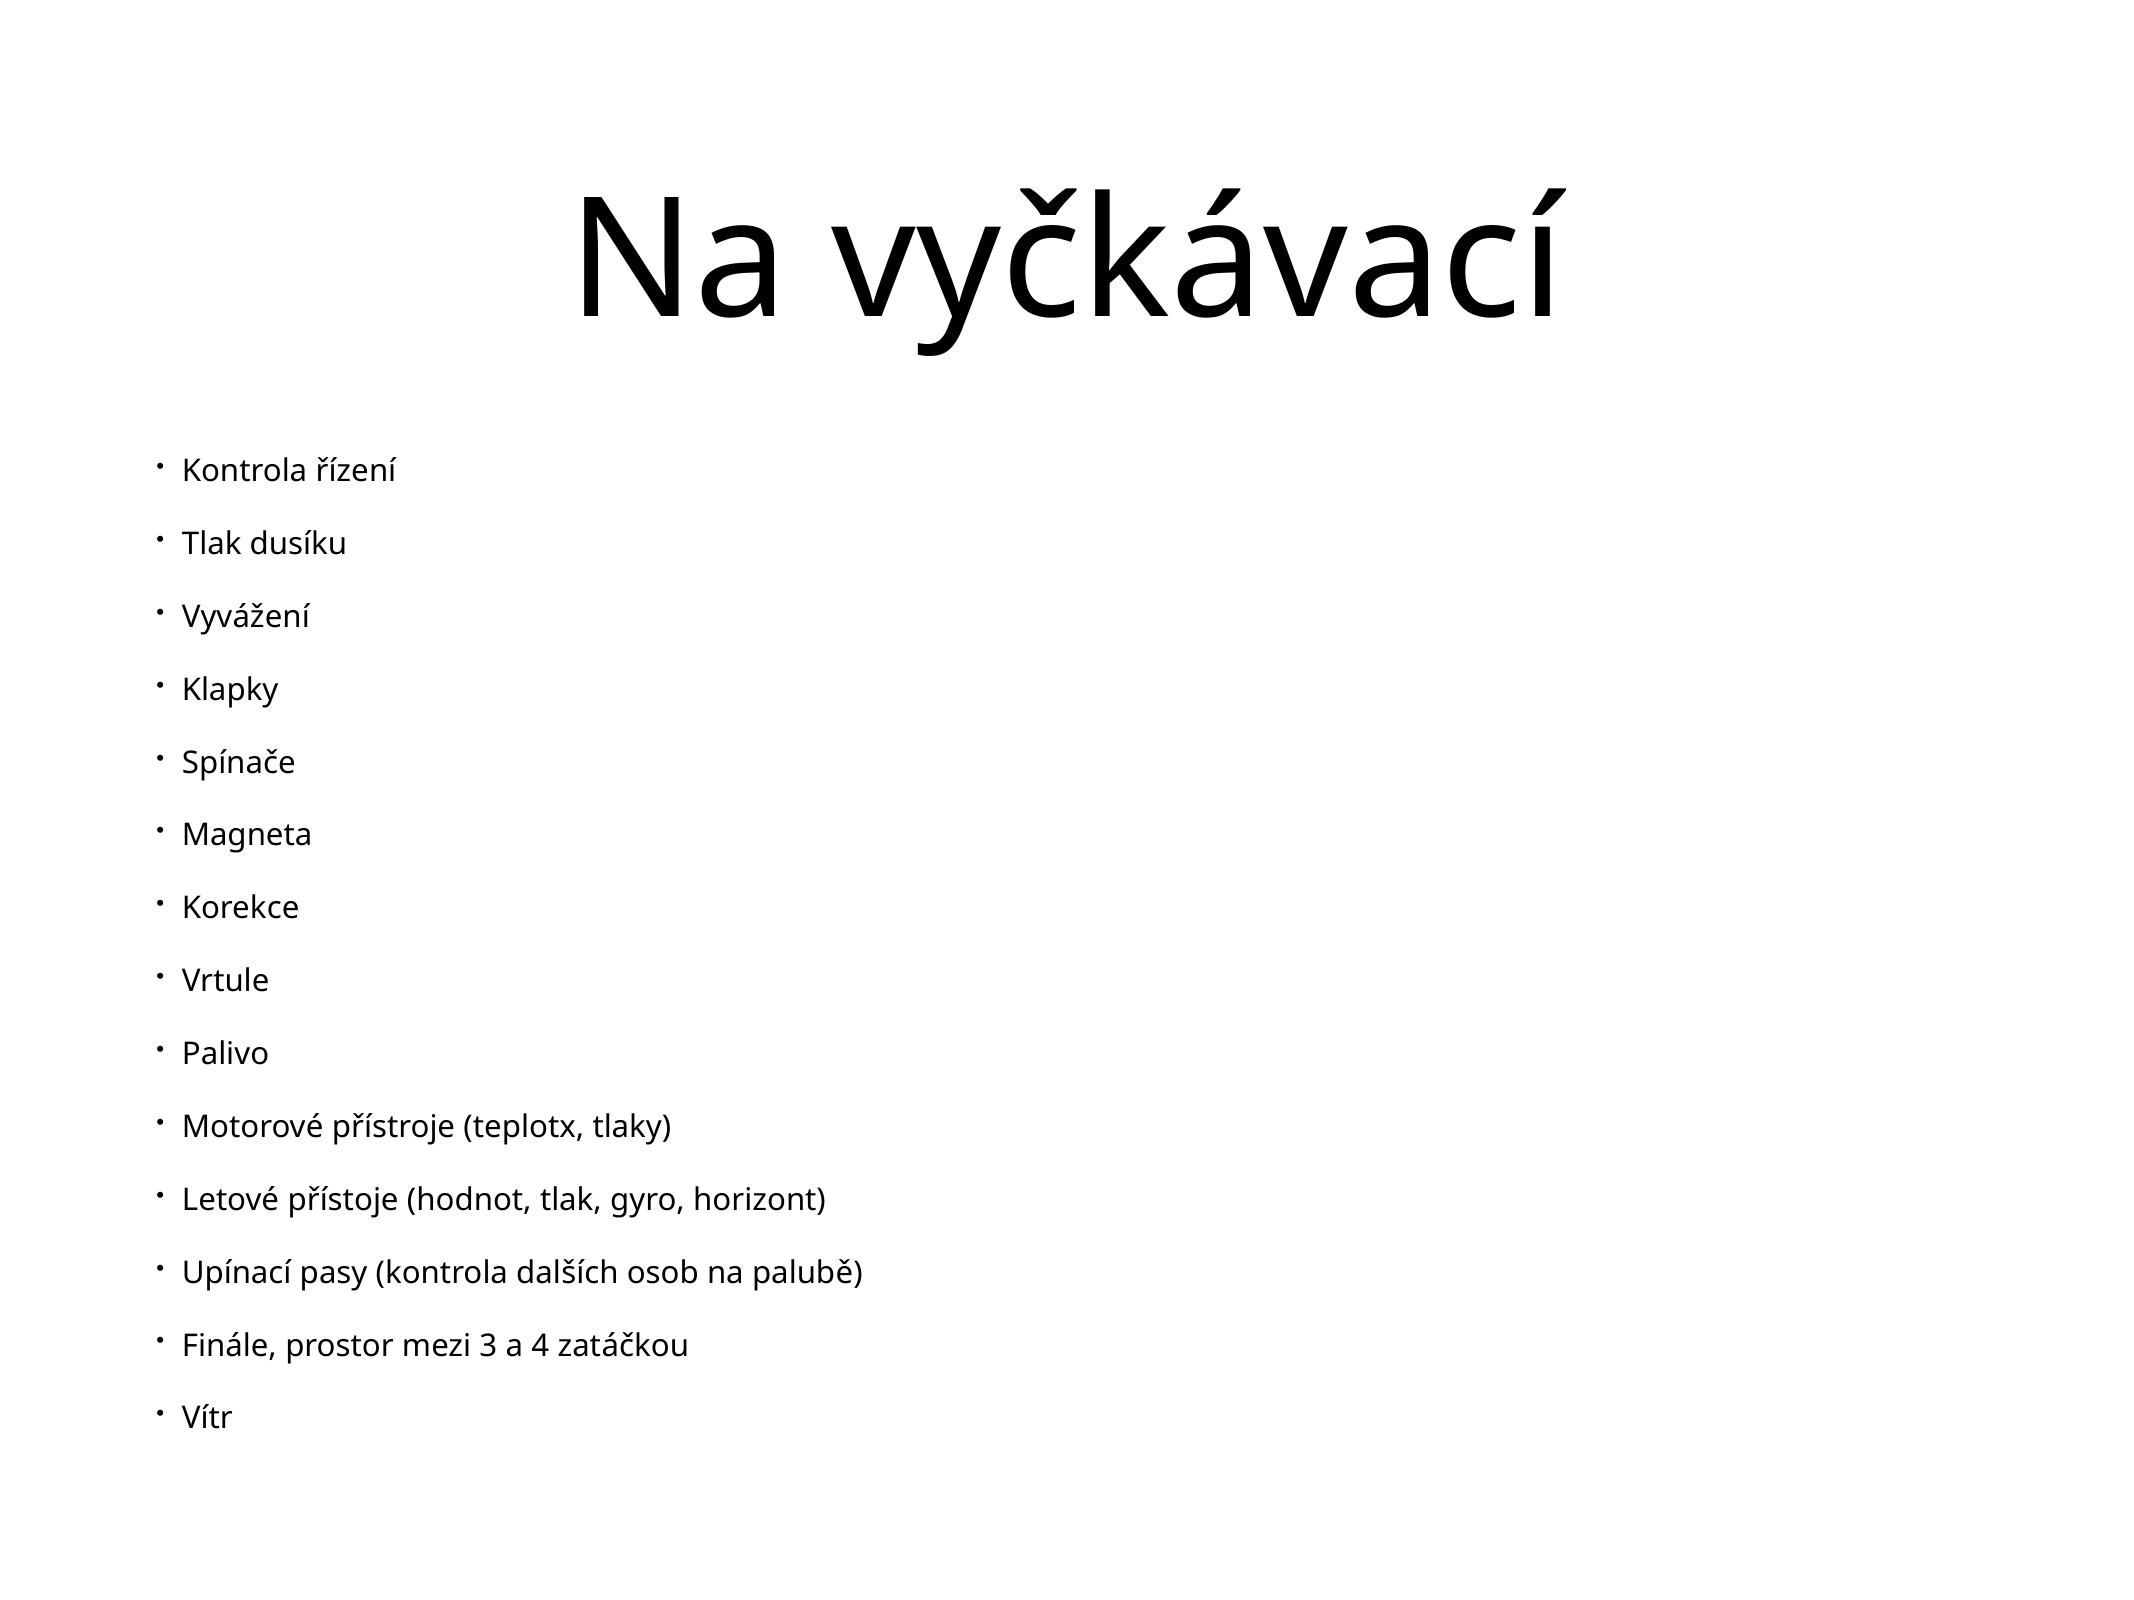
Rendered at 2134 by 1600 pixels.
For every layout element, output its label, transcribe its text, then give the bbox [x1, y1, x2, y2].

title Na vyčkávací [155, 72, 1978, 426]
list Kontrola řízení Tlak dusíku Vyvážení Klapky Spínače Magneta Korekce Vrtule Palivo Motorové přístroje (teplotx, tlaky) Letové přístoje (hodnot, tlak, gyro, horizont) Upínací pasy (kontrola dalších osob na palubě) Finále, prostor mezi 3 a 4 zatáčkou Vítr [155, 426, 1978, 1459]
